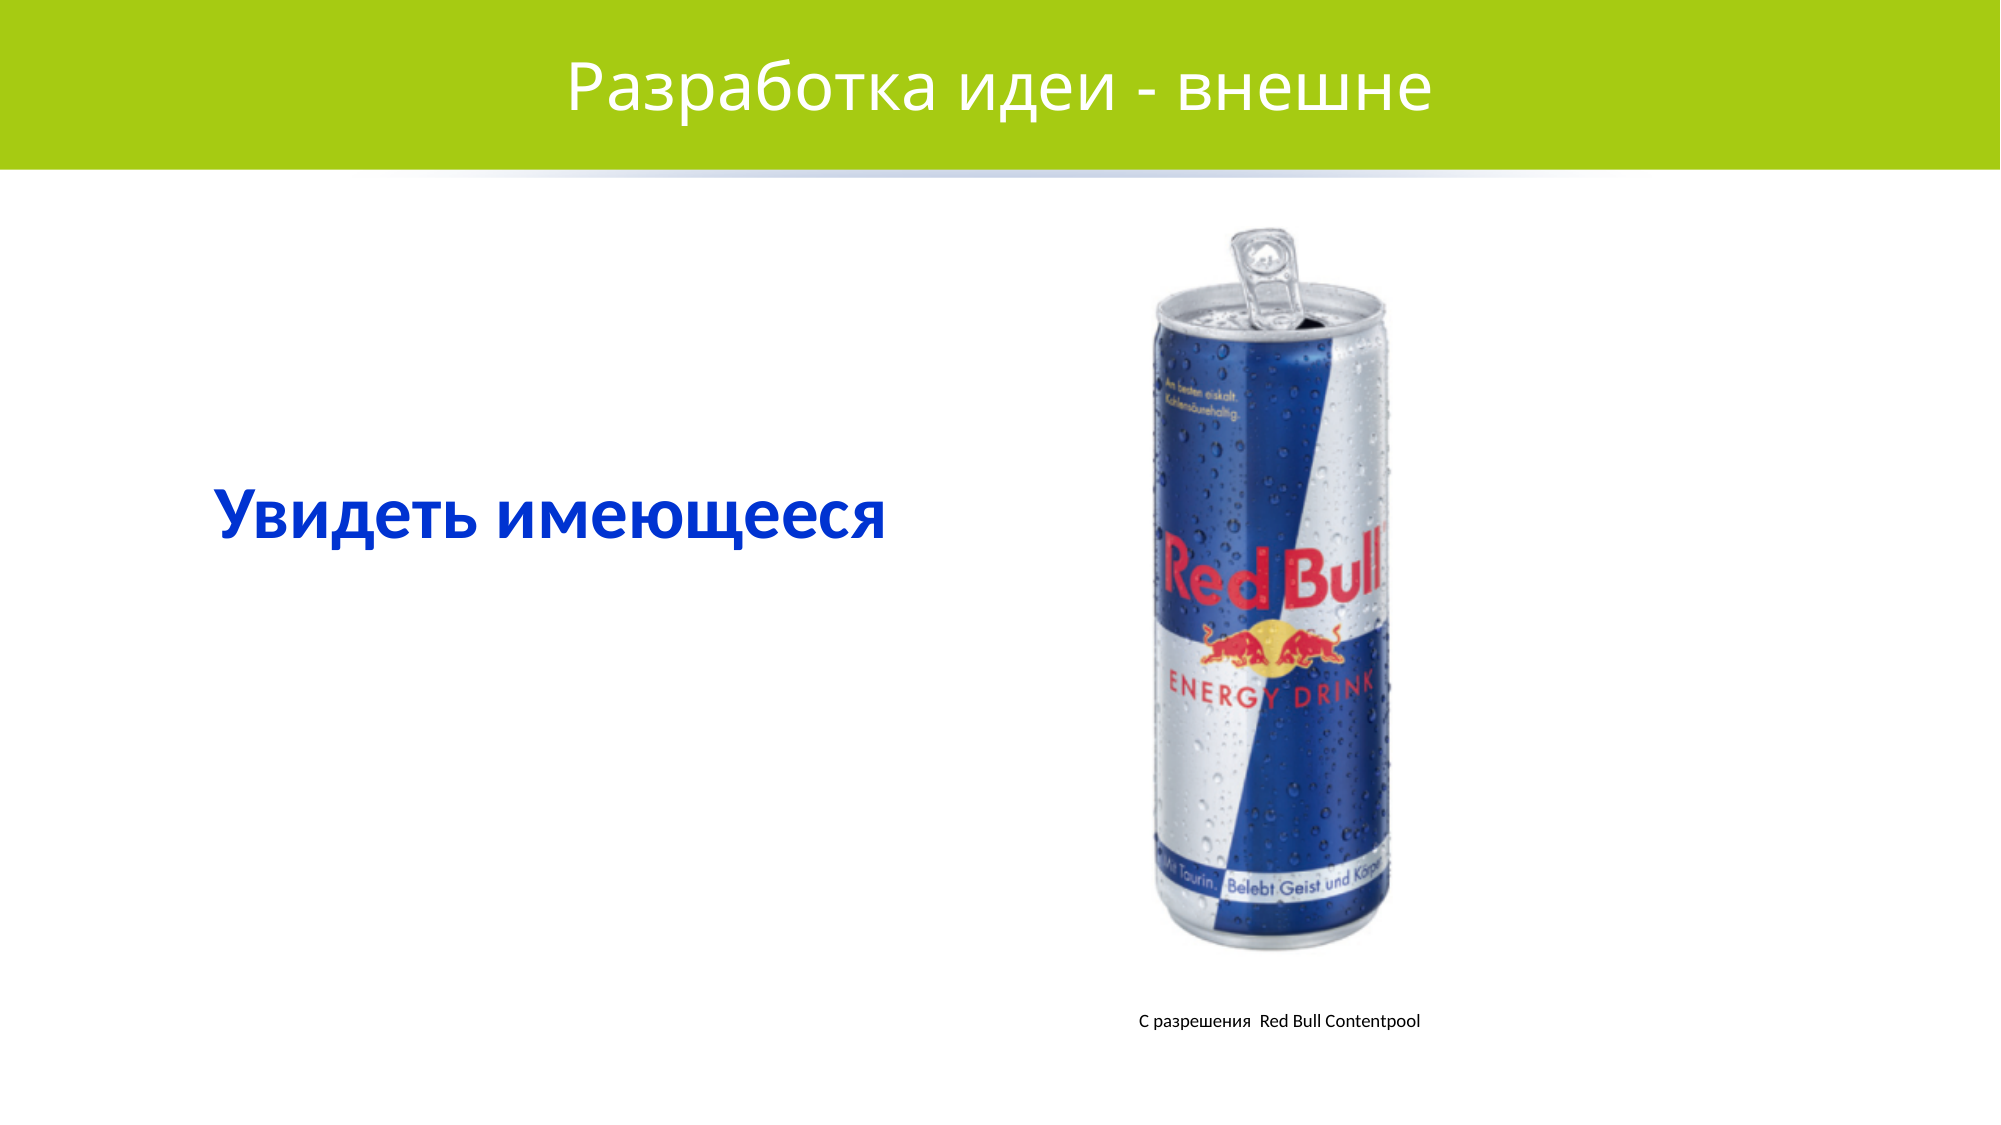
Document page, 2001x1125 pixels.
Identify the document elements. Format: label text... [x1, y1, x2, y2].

picture [300, 99, 1704, 178]
text_box С разрешения Red Bull Contentpool [1124, 1001, 1645, 1039]
text_box Разработка идеи - внешне [0, 0, 2000, 171]
text_box Увидеть имеющееся [199, 456, 909, 561]
picture [1103, 226, 1443, 964]
